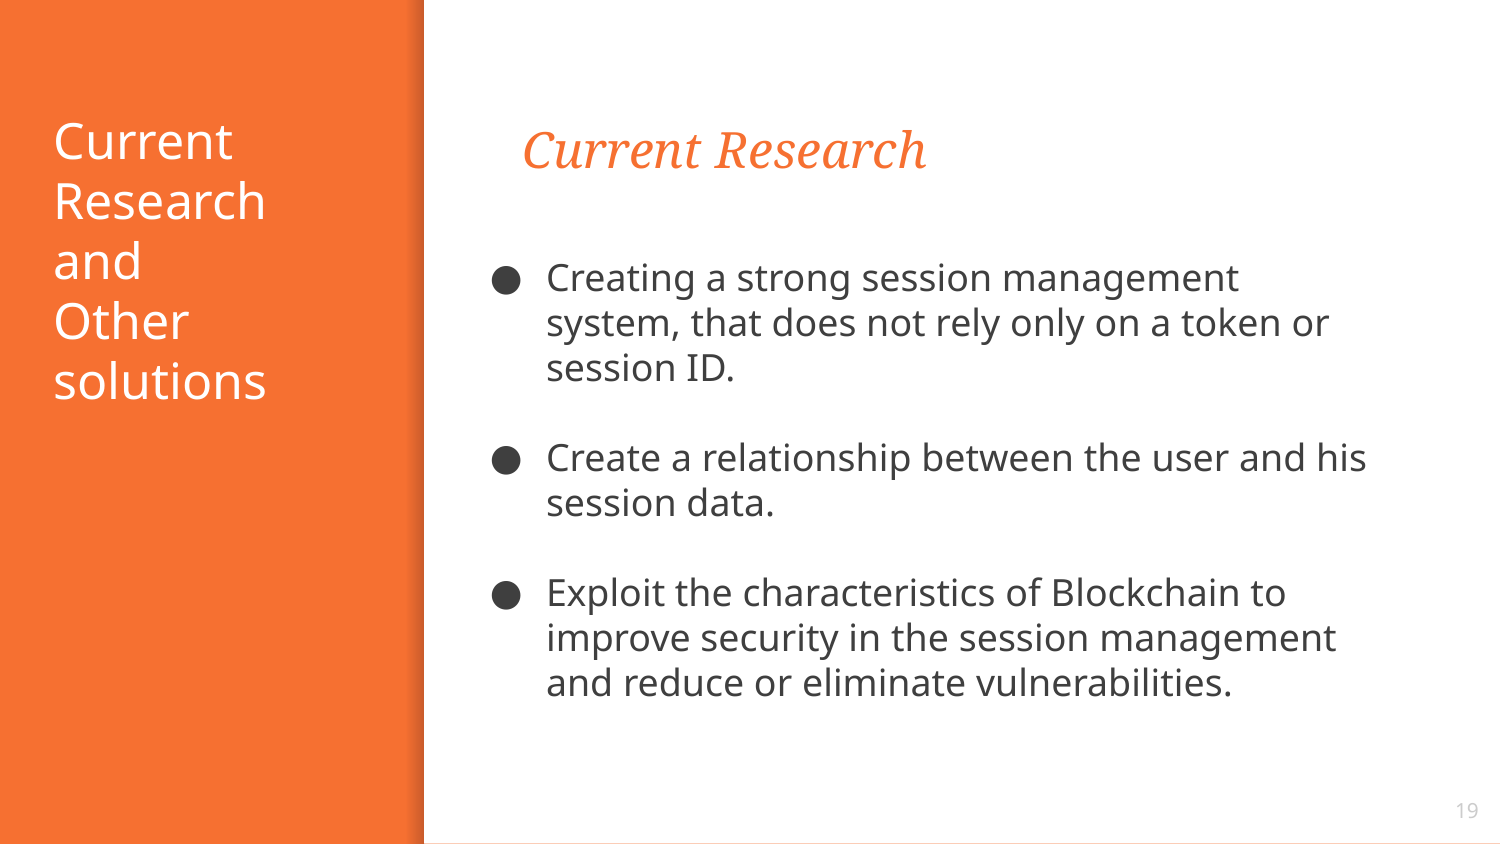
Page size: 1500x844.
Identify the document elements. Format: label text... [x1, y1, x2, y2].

list Creating a strong session management system, that does not rely only on a token or session ID. Create a relationship between the user and his session data. Exploit the characteristics of Blockchain to improve security in the session management and reduce or eliminate vulnerabilities. [456, 238, 1390, 699]
title Current Research and Other solutions [38, 94, 375, 748]
list Current Research [506, 94, 1425, 293]
slide_number ‹#› [1403, 779, 1494, 844]
